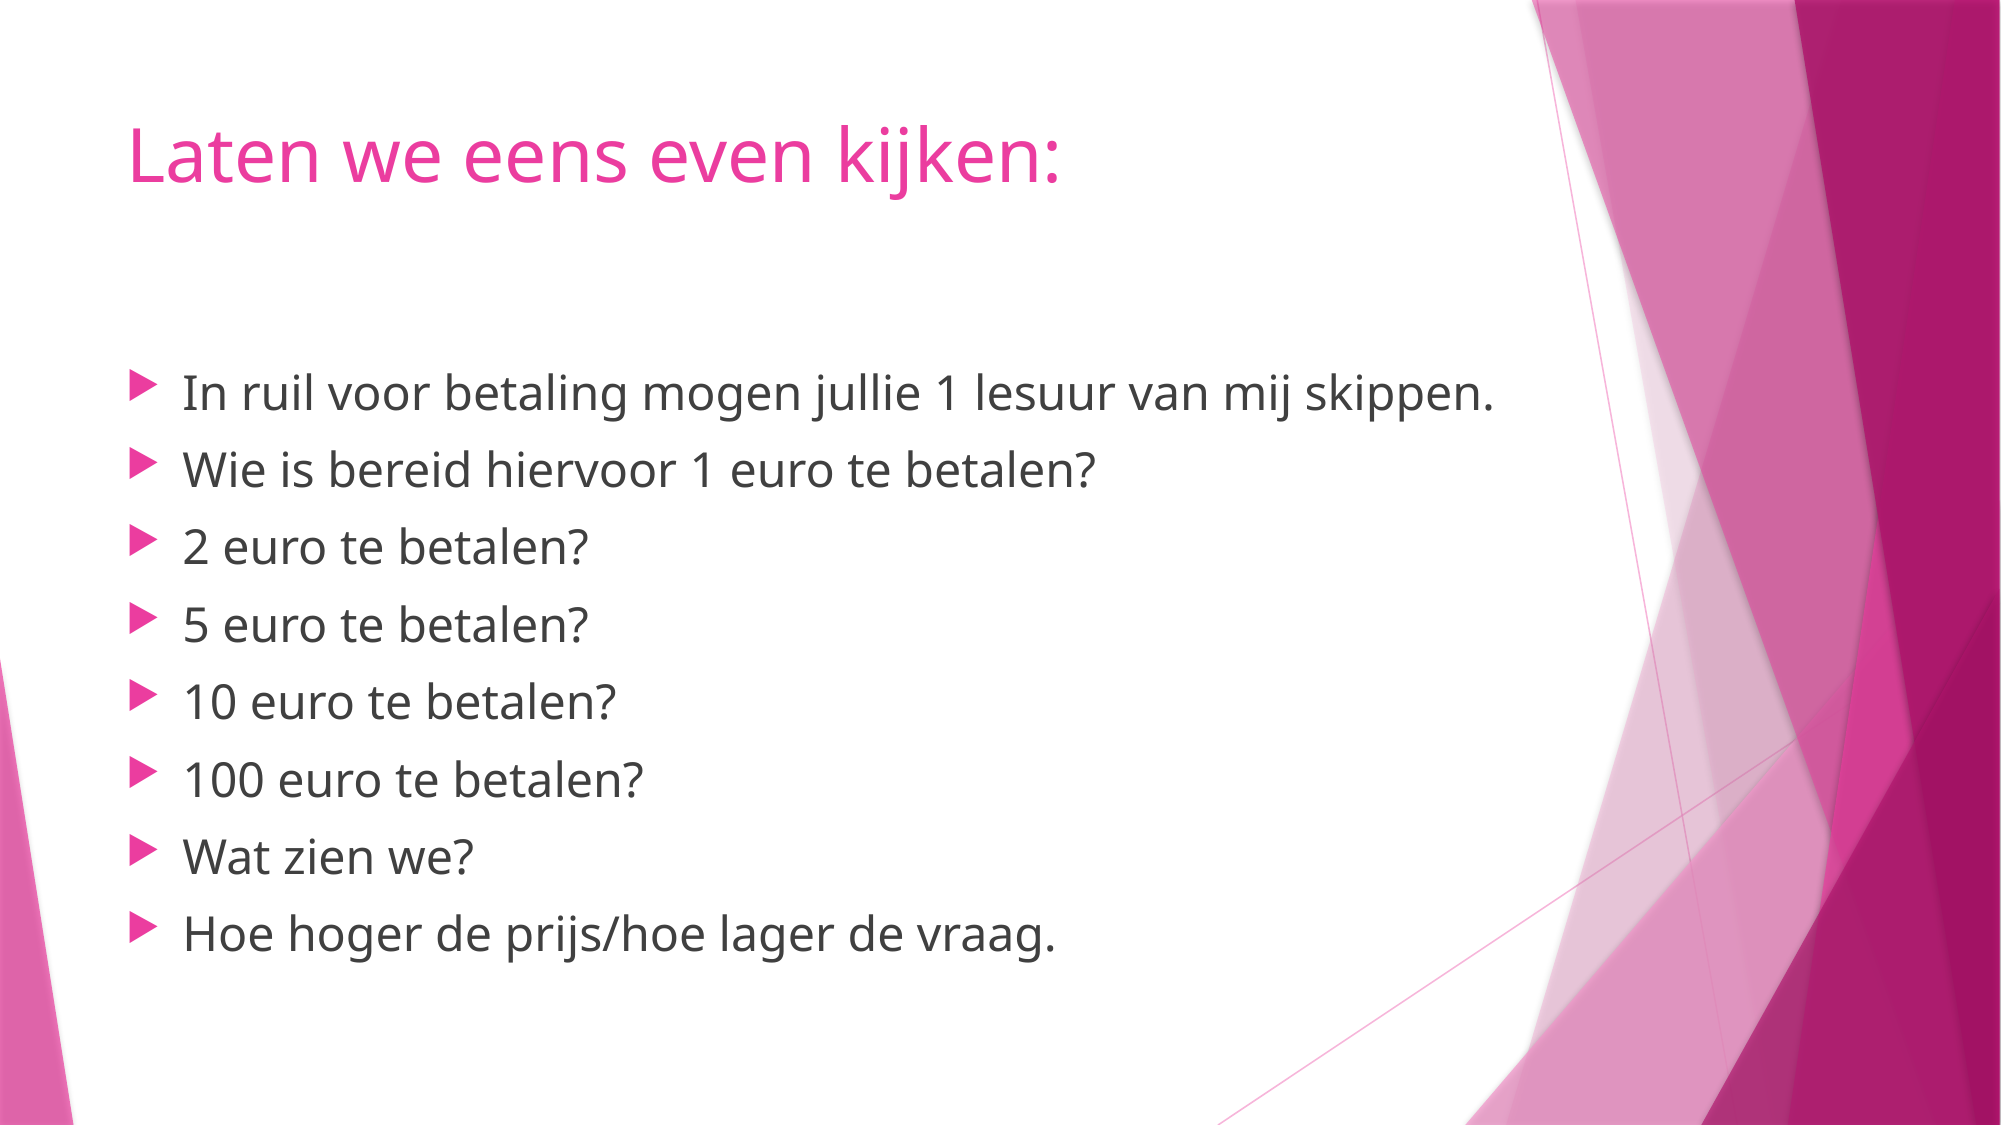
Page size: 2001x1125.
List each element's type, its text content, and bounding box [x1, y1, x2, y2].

title Laten we eens even kijken: [111, 99, 1522, 317]
list In ruil voor betaling mogen jullie 1 lesuur van mij skippen. Wie is bereid hiervoor 1 euro te betalen? 2 euro te betalen? 5 euro te betalen? 10 euro te betalen? 100 euro te betalen? Wat zien we? Hoe hoger de prijs/hoe lager de vraag. [111, 354, 1522, 992]
